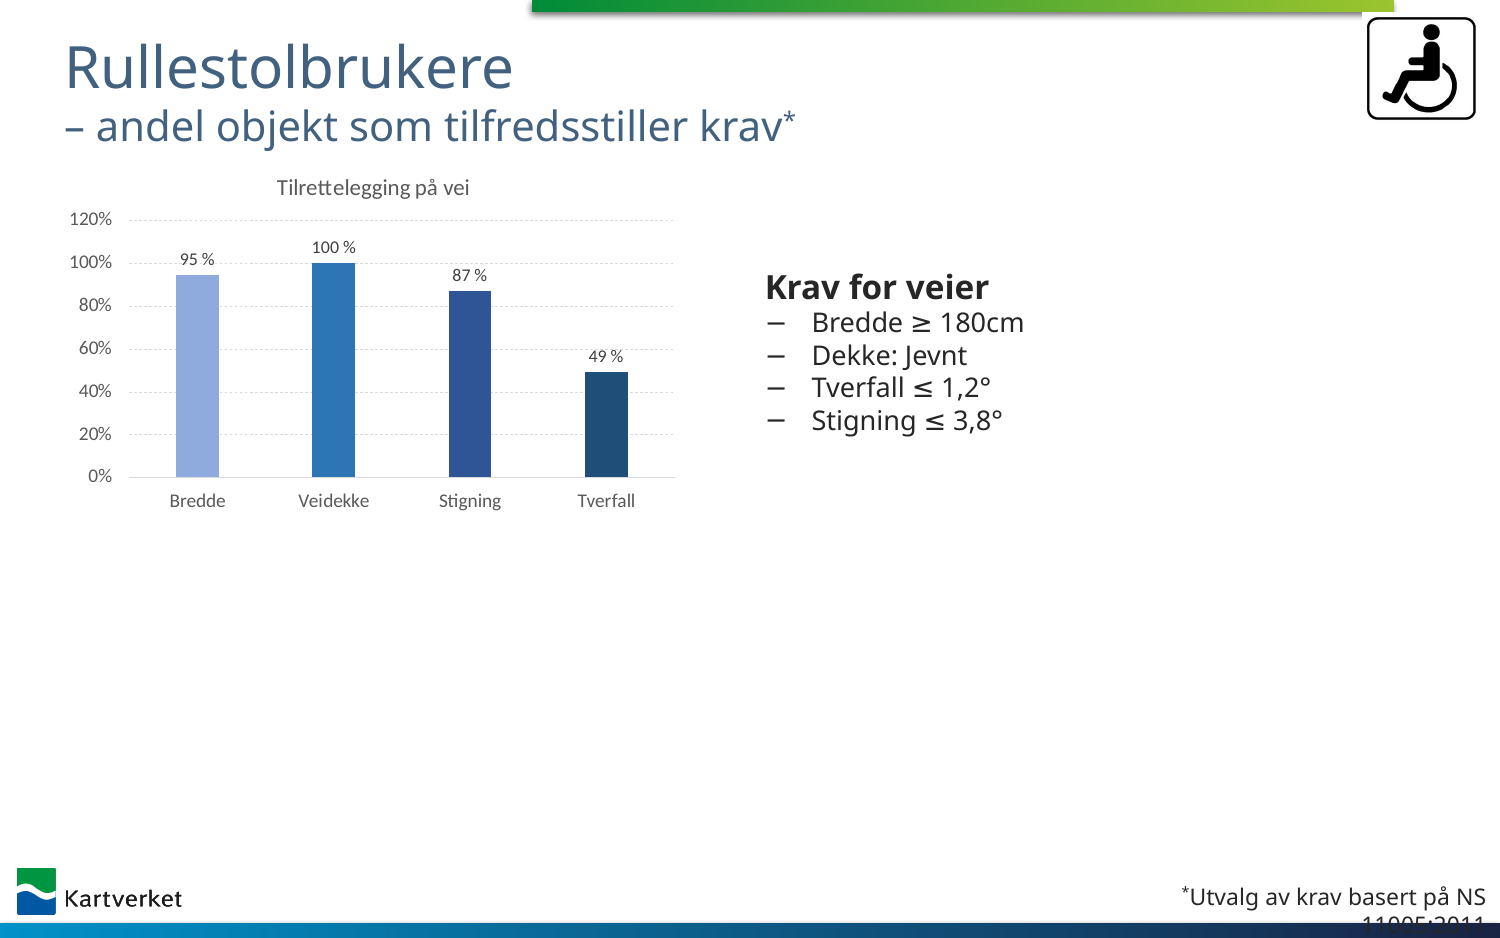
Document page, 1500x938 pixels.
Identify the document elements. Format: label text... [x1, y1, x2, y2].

text_box *Utvalg av krav basert på NS 11005:2011 [1068, 873, 1500, 938]
picture [62, 166, 685, 519]
picture [1362, 12, 1481, 126]
text_box Rullestolbrukere – andel objekt som tilfredsstiller krav* [49, 25, 1431, 158]
text_box Krav for veier Bredde ≥ 180cm Dekke: Jevnt Tverfall ≤ 1,2° Stigning ≤ 3,8° [750, 258, 1234, 444]
